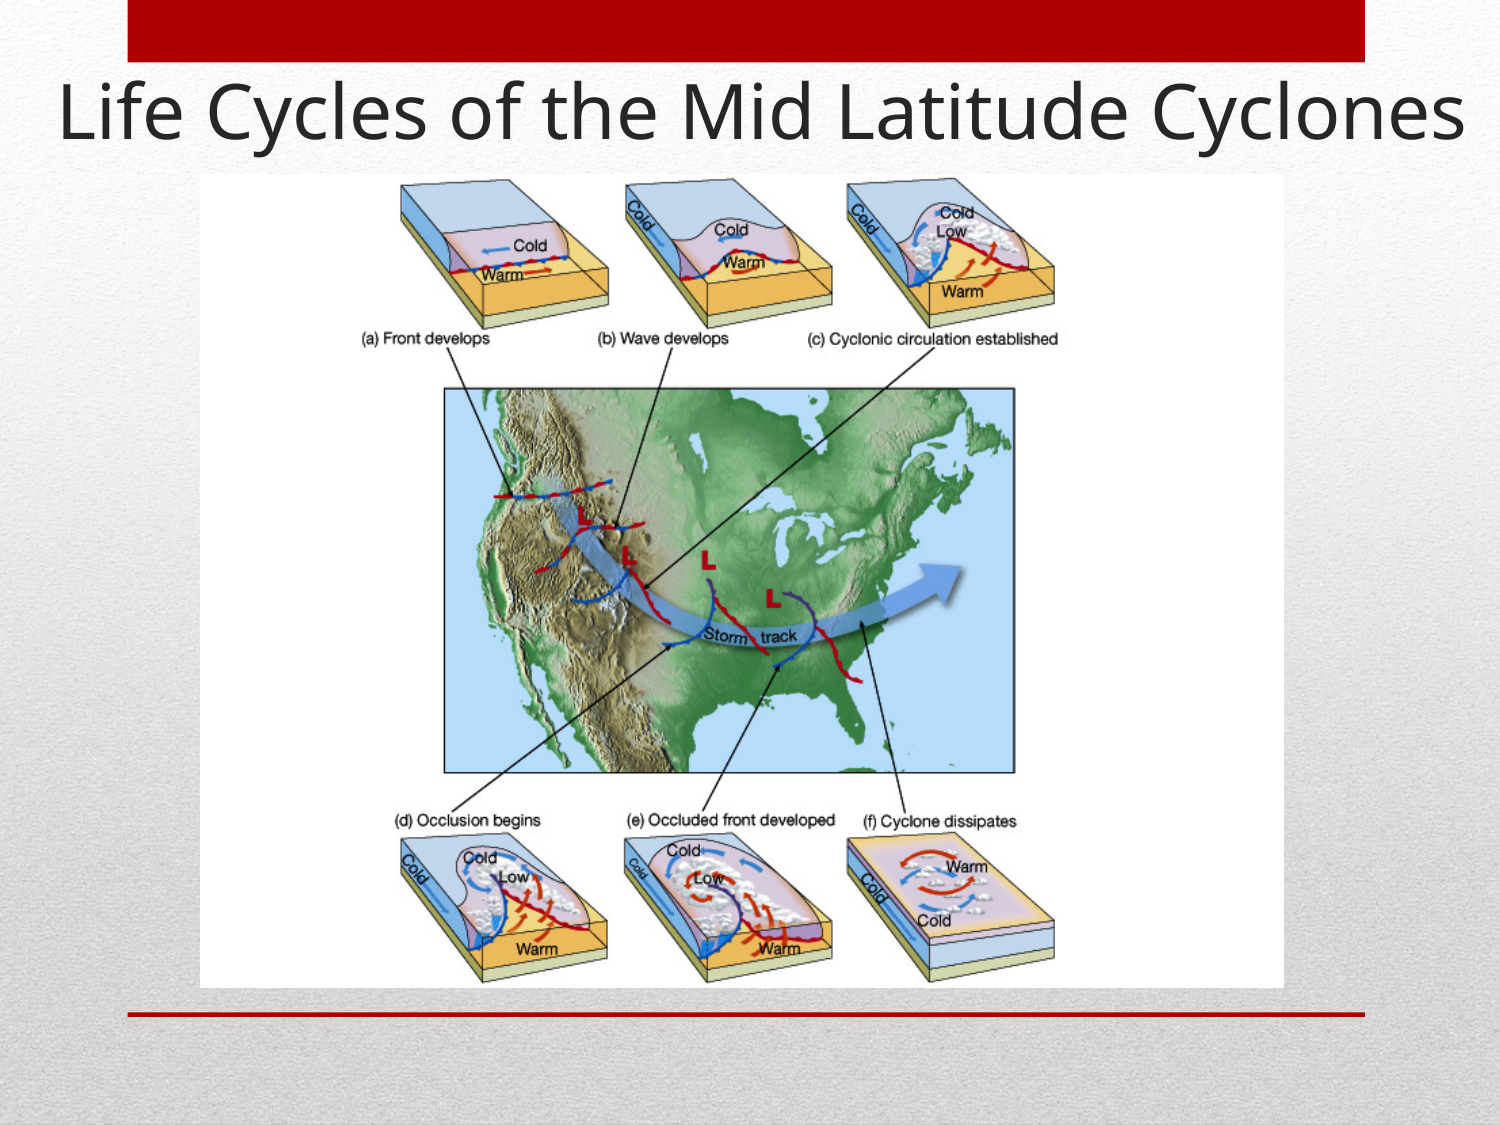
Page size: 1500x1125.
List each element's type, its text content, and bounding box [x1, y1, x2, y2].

picture [199, 174, 1285, 989]
text_box Life Cycles of the Mid Latitude Cyclones [24, 0, 1500, 163]
